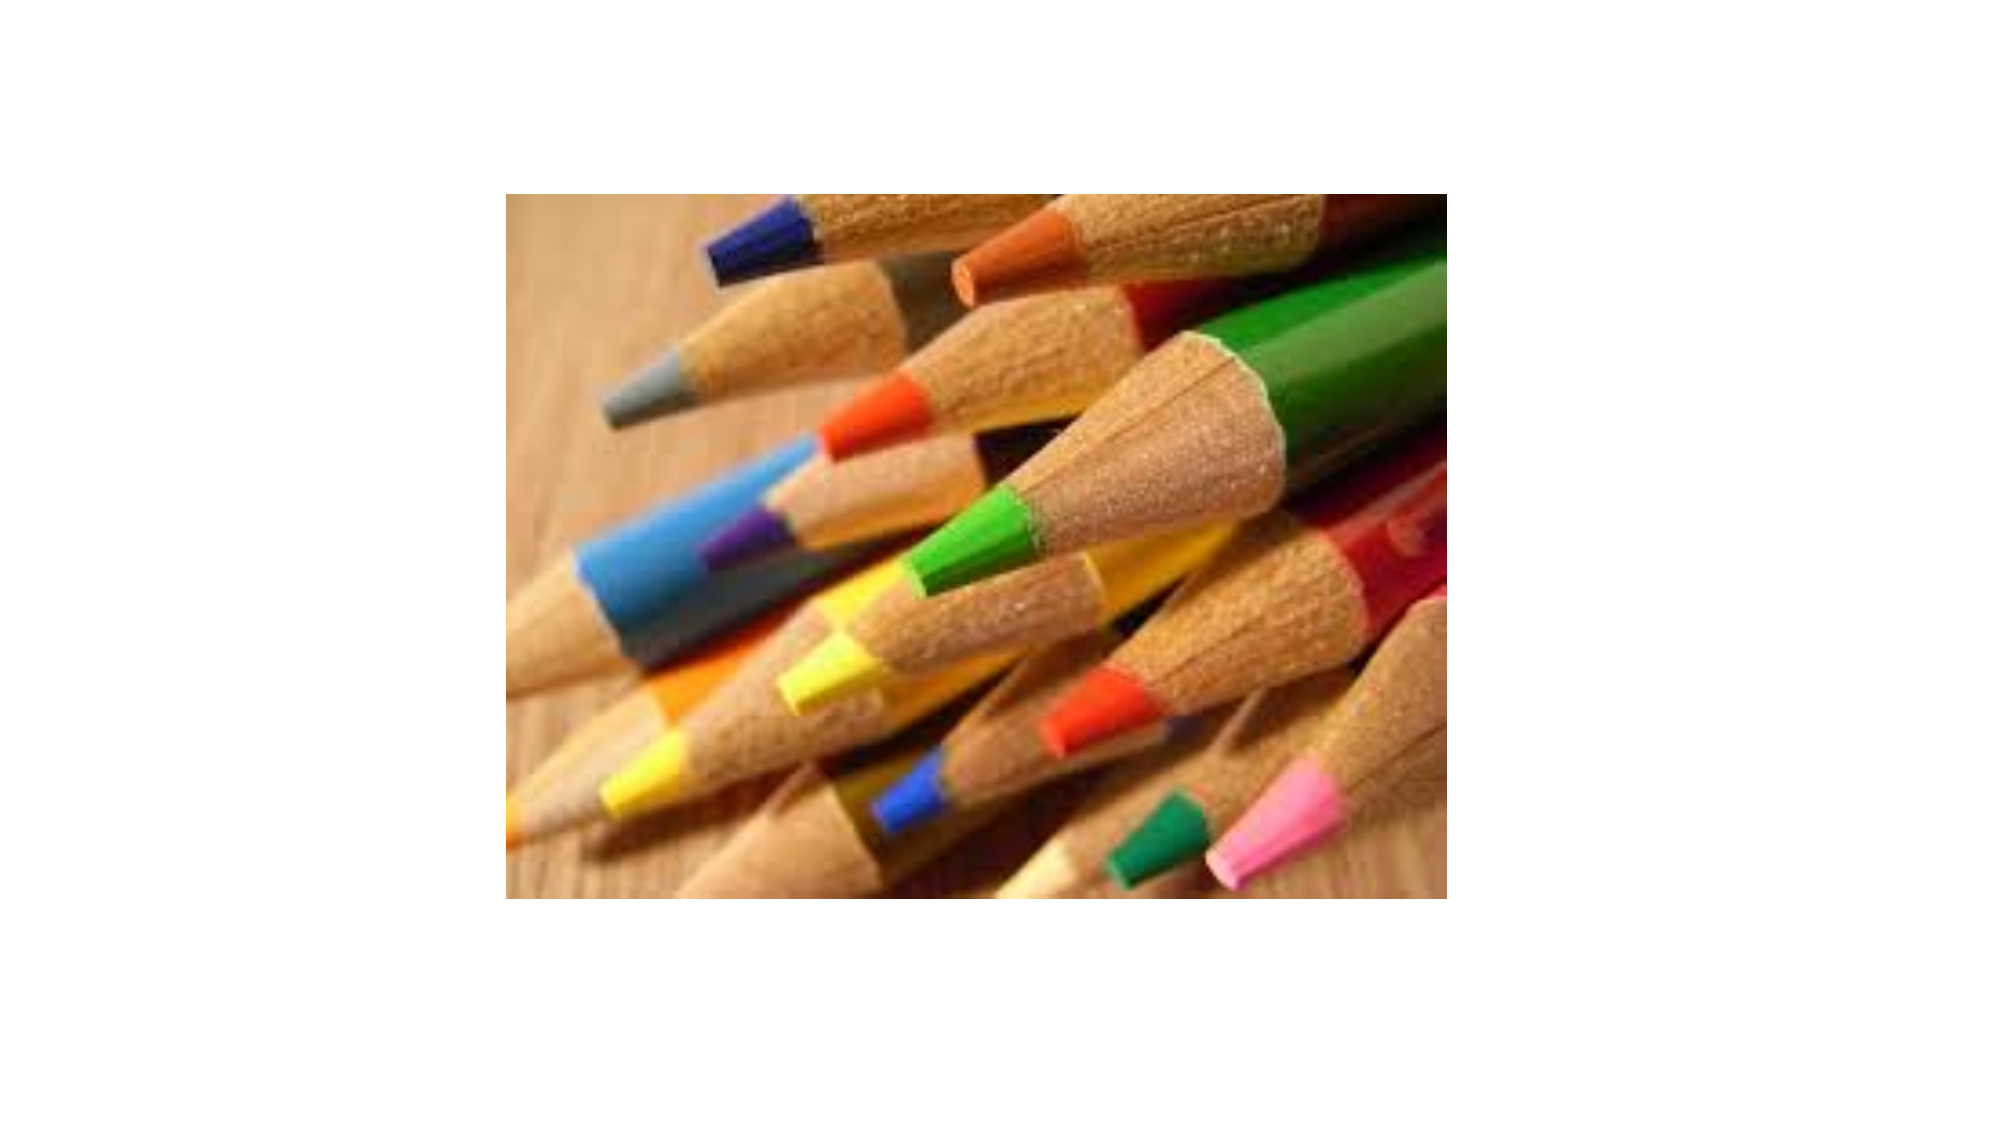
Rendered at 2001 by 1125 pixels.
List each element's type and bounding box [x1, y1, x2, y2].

picture [506, 194, 1447, 899]
